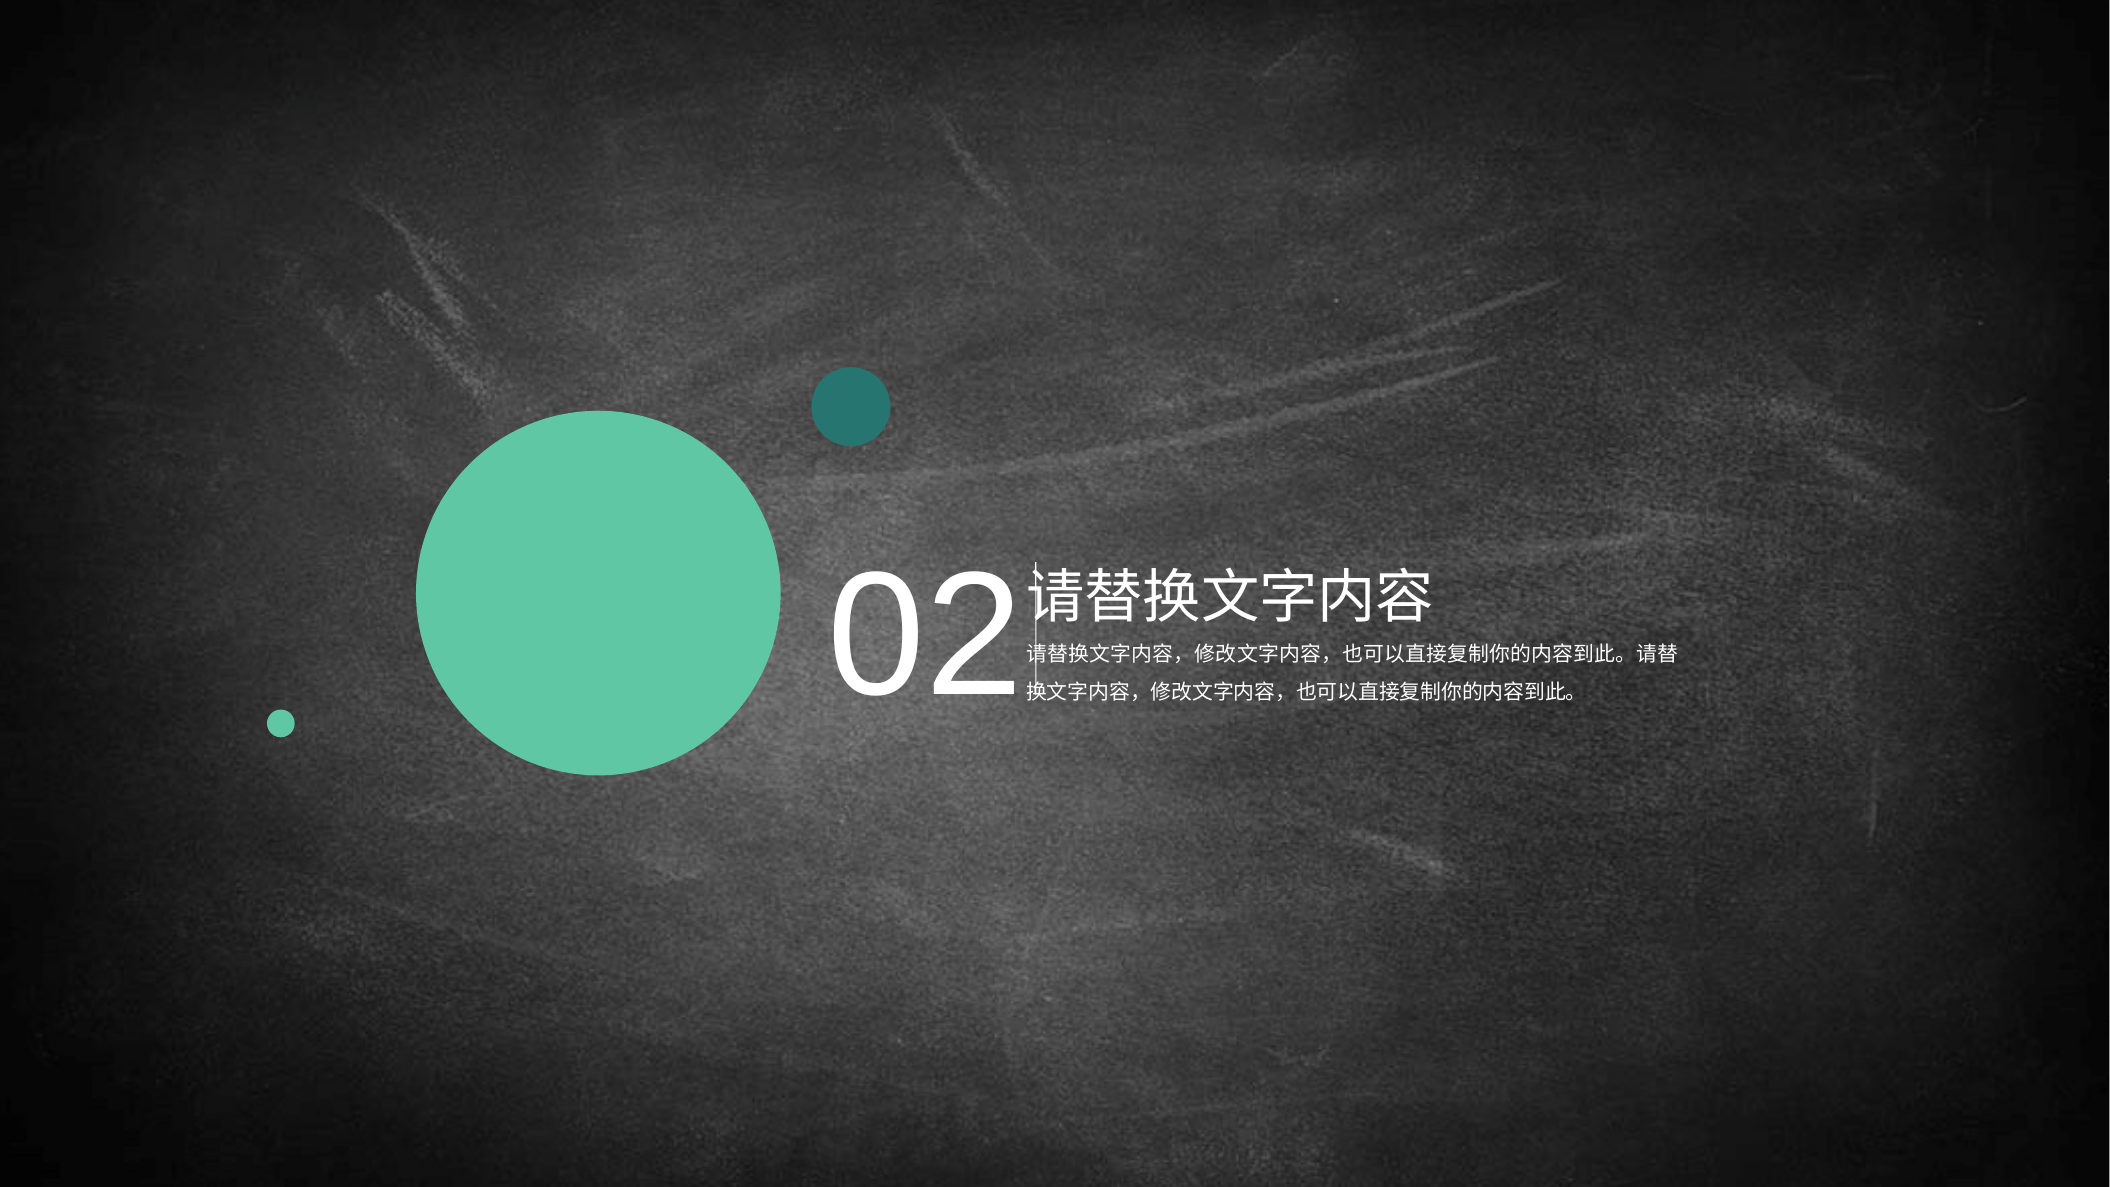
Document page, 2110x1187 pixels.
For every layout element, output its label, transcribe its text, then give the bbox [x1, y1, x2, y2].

text_box 请替换文字内容 [1026, 537, 1495, 628]
text_box [266, 709, 295, 738]
text_box [415, 410, 780, 776]
text_box 请替换文字内容，修改文字内容，也可以直接复制你的内容到此。请替换文字内容，修改文字内容，也可以直接复制你的内容到此。 [1026, 628, 1679, 704]
text_box [811, 367, 891, 447]
text_box 02 [780, 511, 1070, 737]
picture [0, 0, 2110, 1187]
